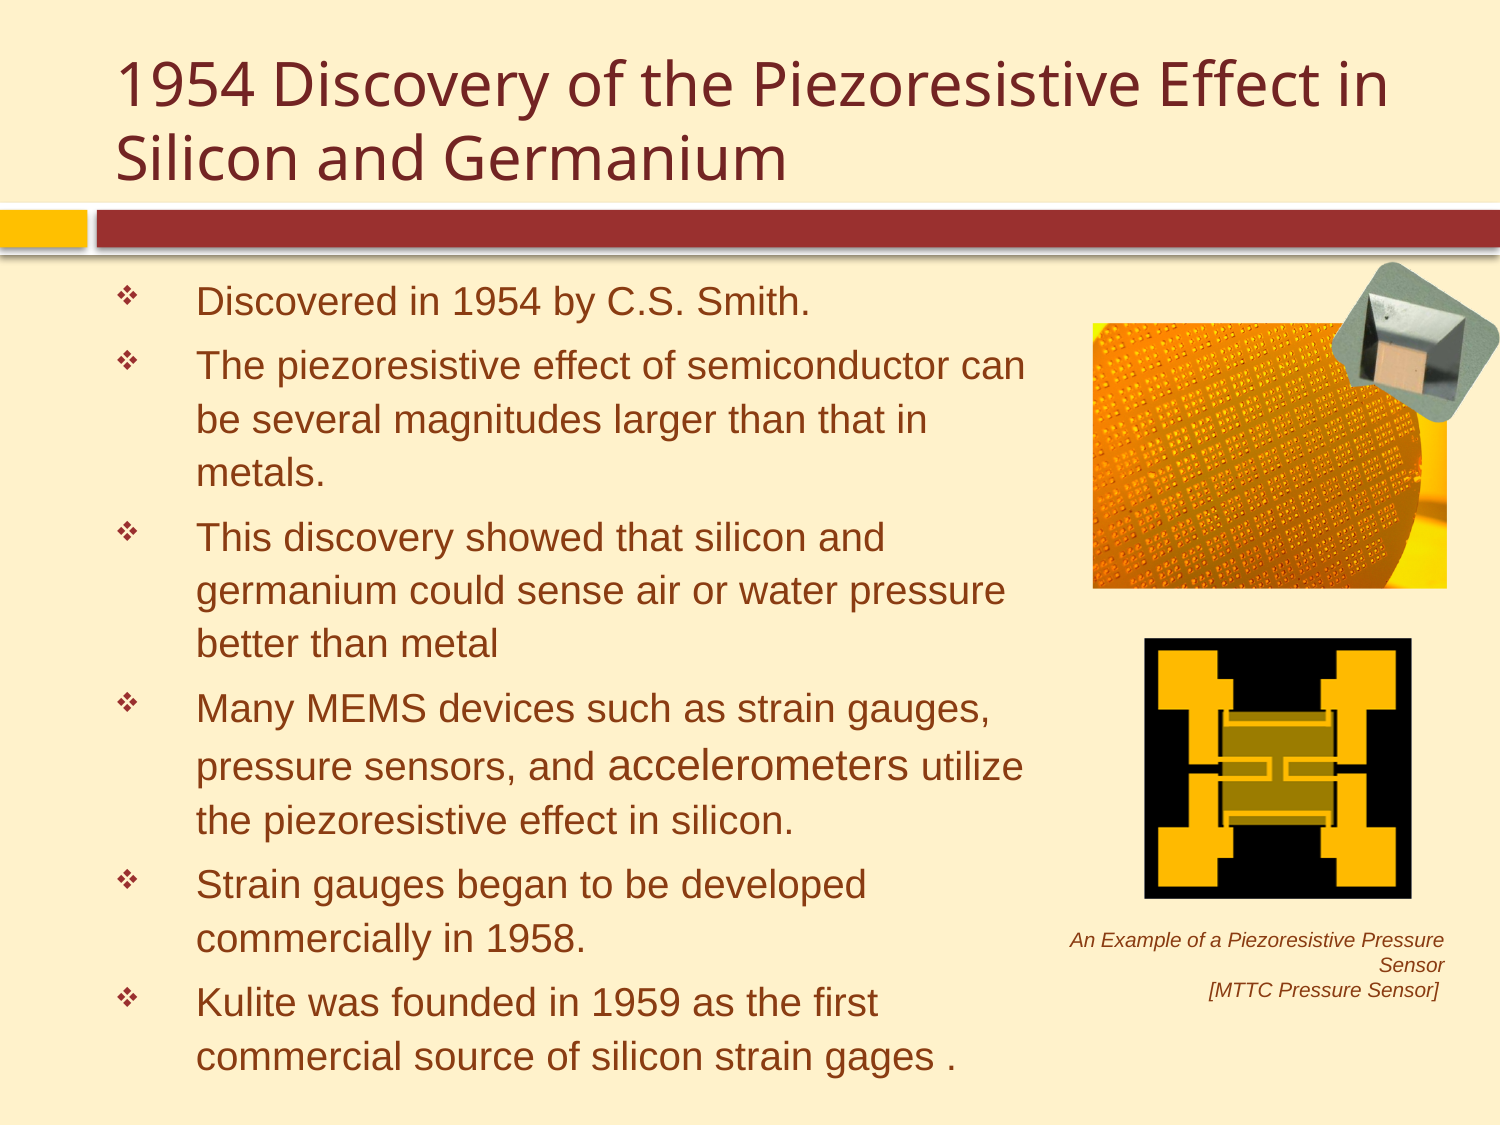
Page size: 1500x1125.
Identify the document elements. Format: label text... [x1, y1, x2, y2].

picture [1143, 637, 1413, 901]
picture [1091, 261, 1500, 590]
list Discovered in 1954 by C.S. Smith. The piezoresistive effect of semiconductor can be several magnitudes larger than that in metals. This discovery showed that silicon and germanium could sense air or water pressure better than metal Many MEMS devices such as strain gauges, pressure sensors, and accelerometers utilize the piezoresistive effect in silicon. Strain gauges began to be developed commercially in 1958. Kulite was founded in 1959 as the first commercial source of silicon strain gages . [99, 262, 1049, 1088]
text_box An Example of a Piezoresistive Pressure Sensor [MTTC Pressure Sensor] [1021, 919, 1460, 1009]
title 1954 Discovery of the Piezoresistive Effect in Silicon and Germanium [100, 37, 1438, 200]
